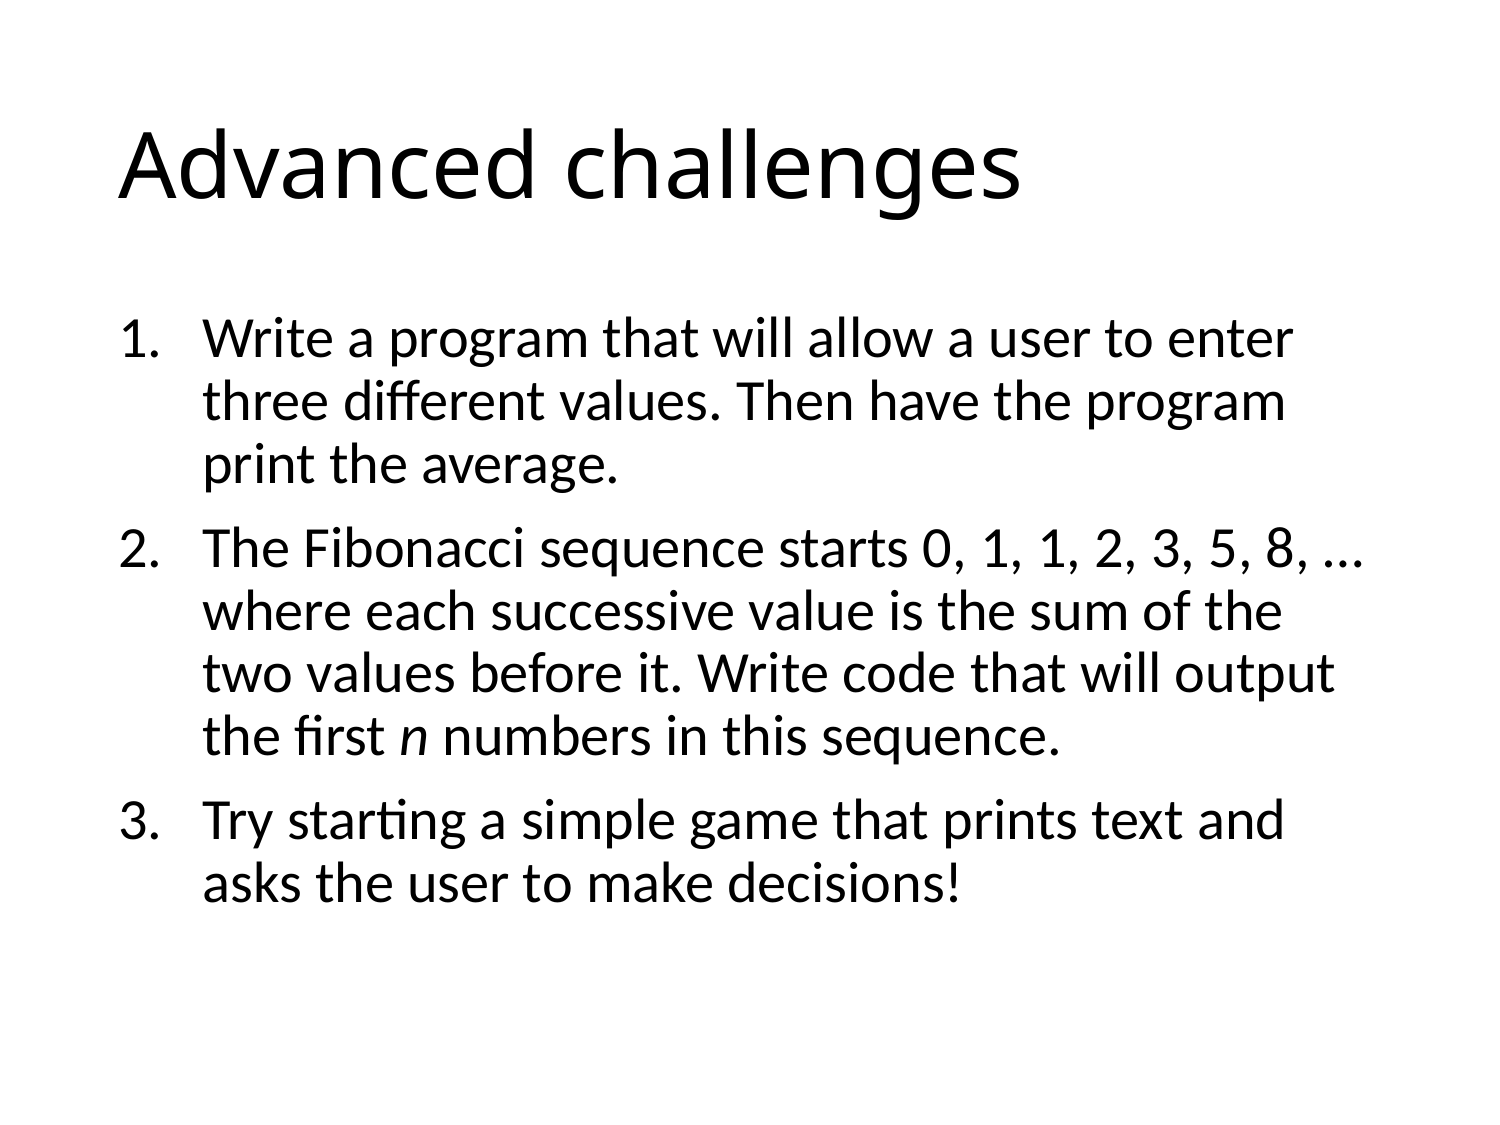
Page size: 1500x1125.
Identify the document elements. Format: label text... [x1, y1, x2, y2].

list Write a program that will allow a user to enter three different values. Then have the program print the average. The Fibonacci sequence starts 0, 1, 1, 2, 3, 5, 8, … where each successive value is the sum of the two values before it. Write code that will output the first n numbers in this sequence. Try starting a simple game that prints text and asks the user to make decisions! [103, 299, 1397, 1014]
title Advanced challenges [103, 59, 1397, 278]
